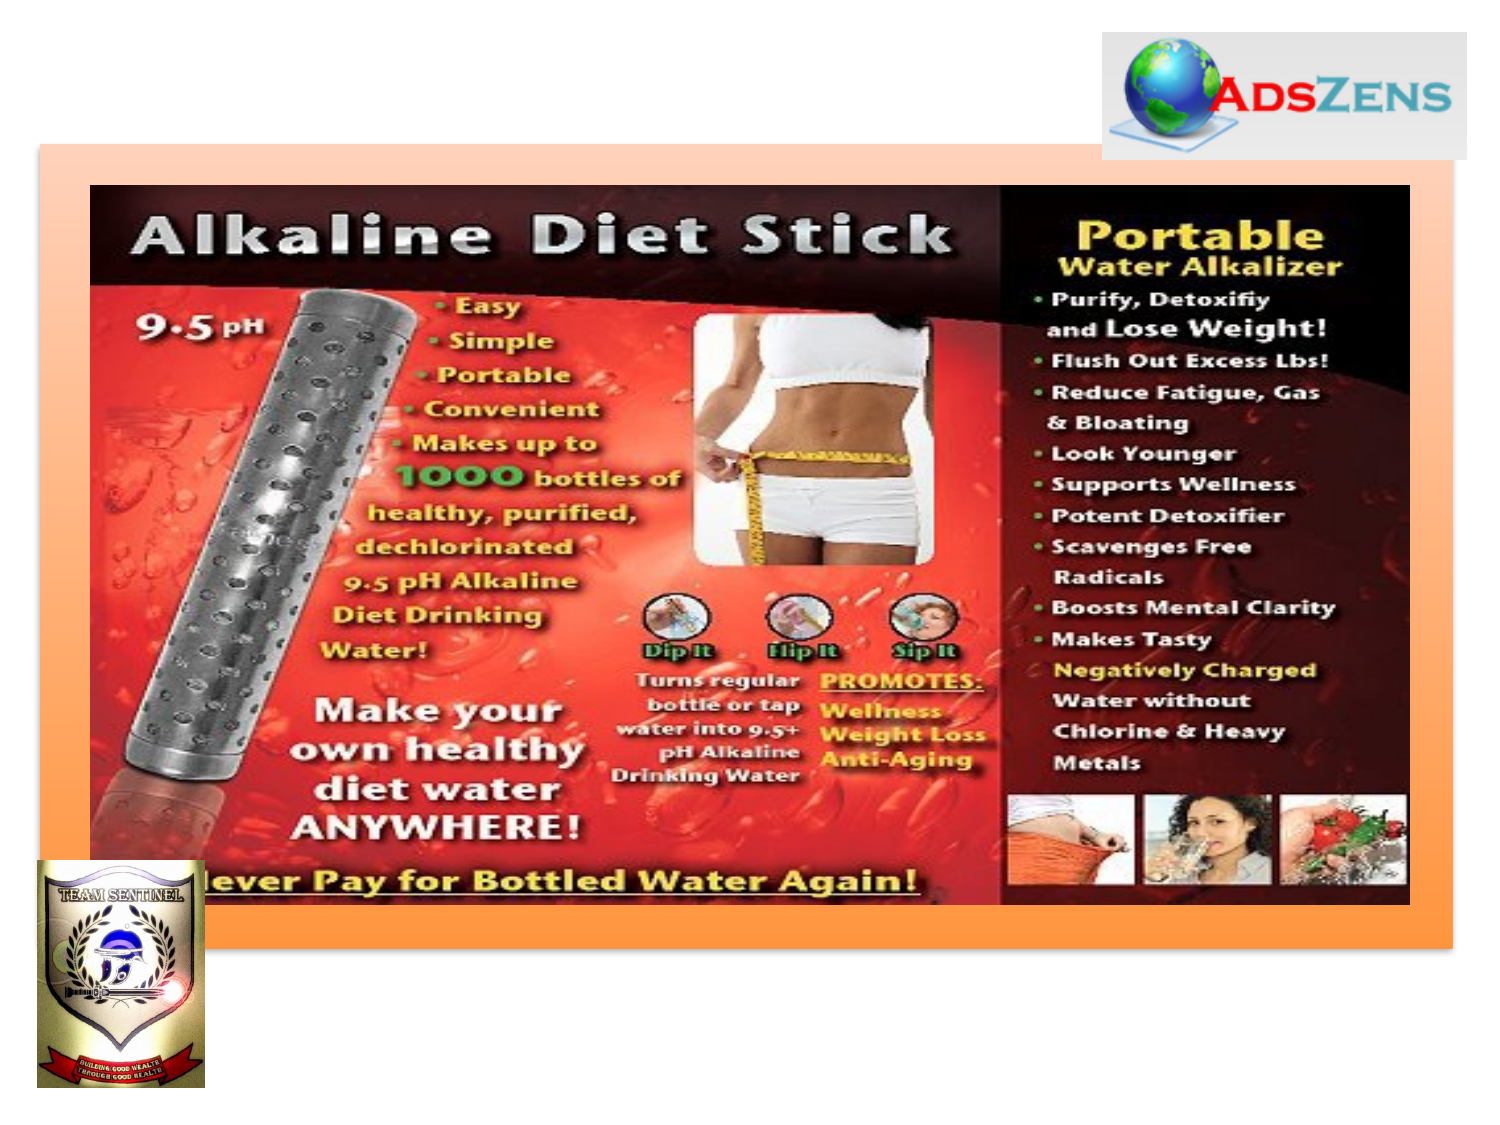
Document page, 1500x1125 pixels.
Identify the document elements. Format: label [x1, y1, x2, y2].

text_box [40, 144, 1453, 949]
picture [37, 185, 1411, 1089]
picture [1101, 32, 1467, 160]
